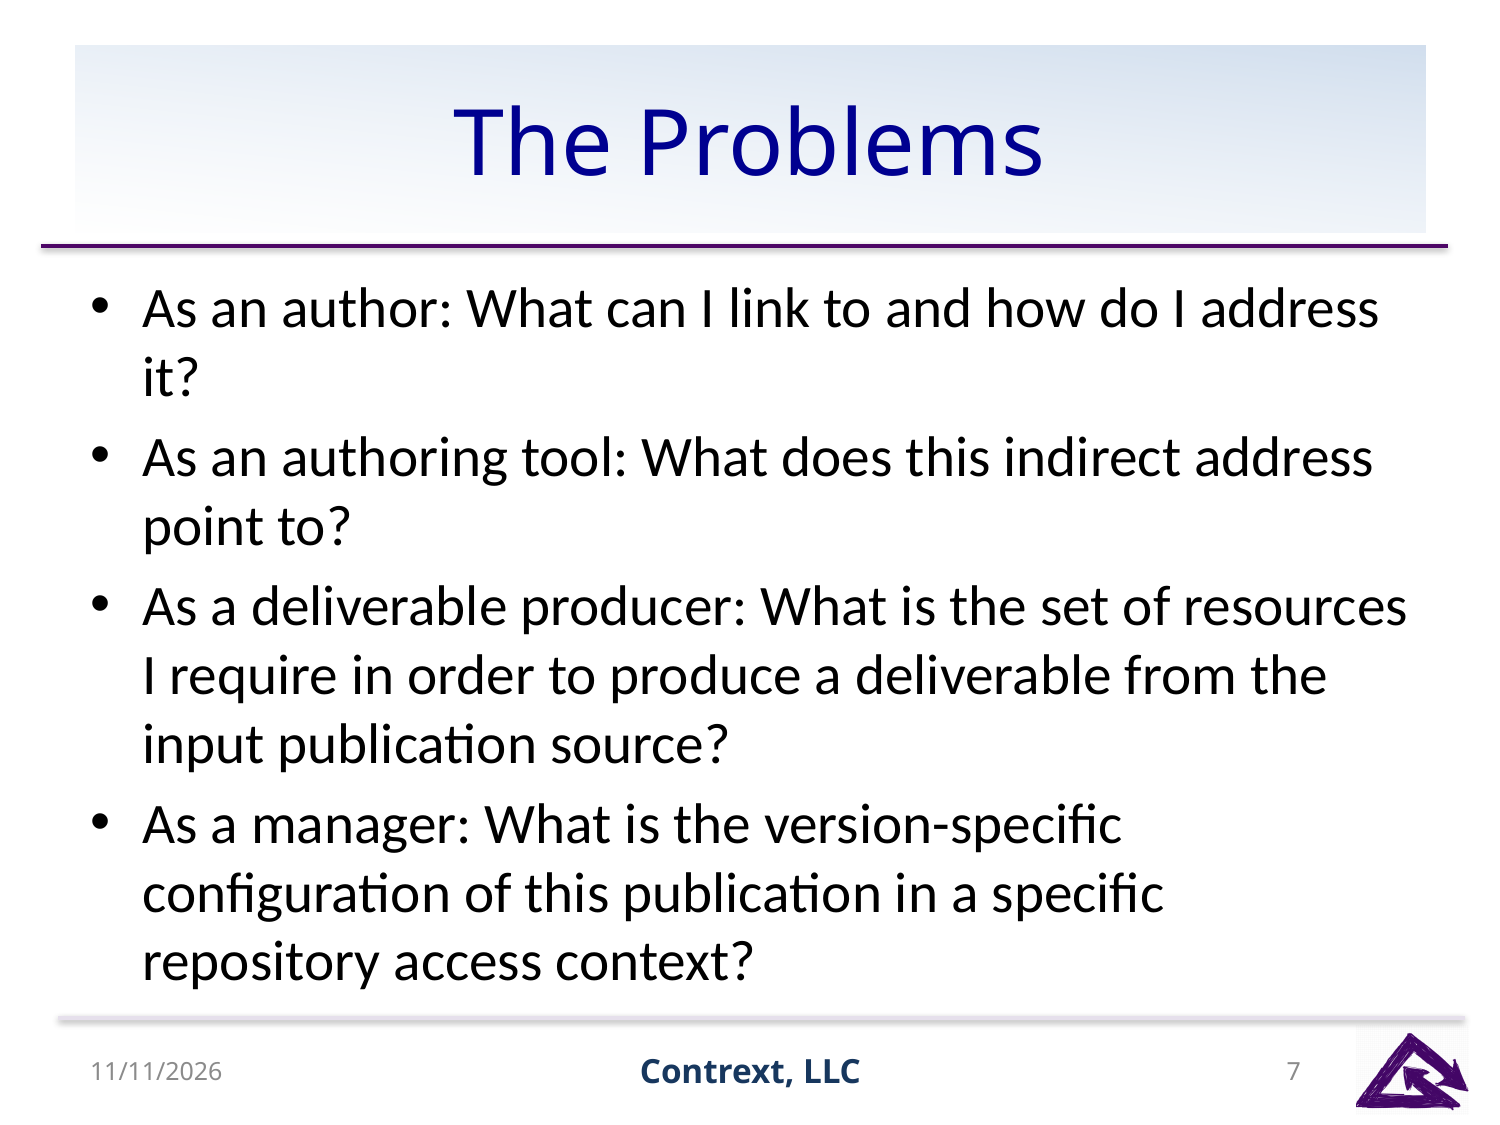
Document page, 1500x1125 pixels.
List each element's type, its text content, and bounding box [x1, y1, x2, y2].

footer Contrext, LLC [471, 1042, 1030, 1103]
slide_number 7 [1074, 1042, 1316, 1103]
picture [1356, 1025, 1469, 1115]
title The Problems [75, 45, 1425, 233]
list As an author: What can I link to and how do I address it? As an authoring tool: What does this indirect address point to? As a deliverable producer: What is the set of resources I require in order to produce a deliverable from the input publication source? As a manager: What is the version-specific configuration of this publication in a specific repository access context? [75, 262, 1425, 1005]
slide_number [75, 1042, 425, 1103]
